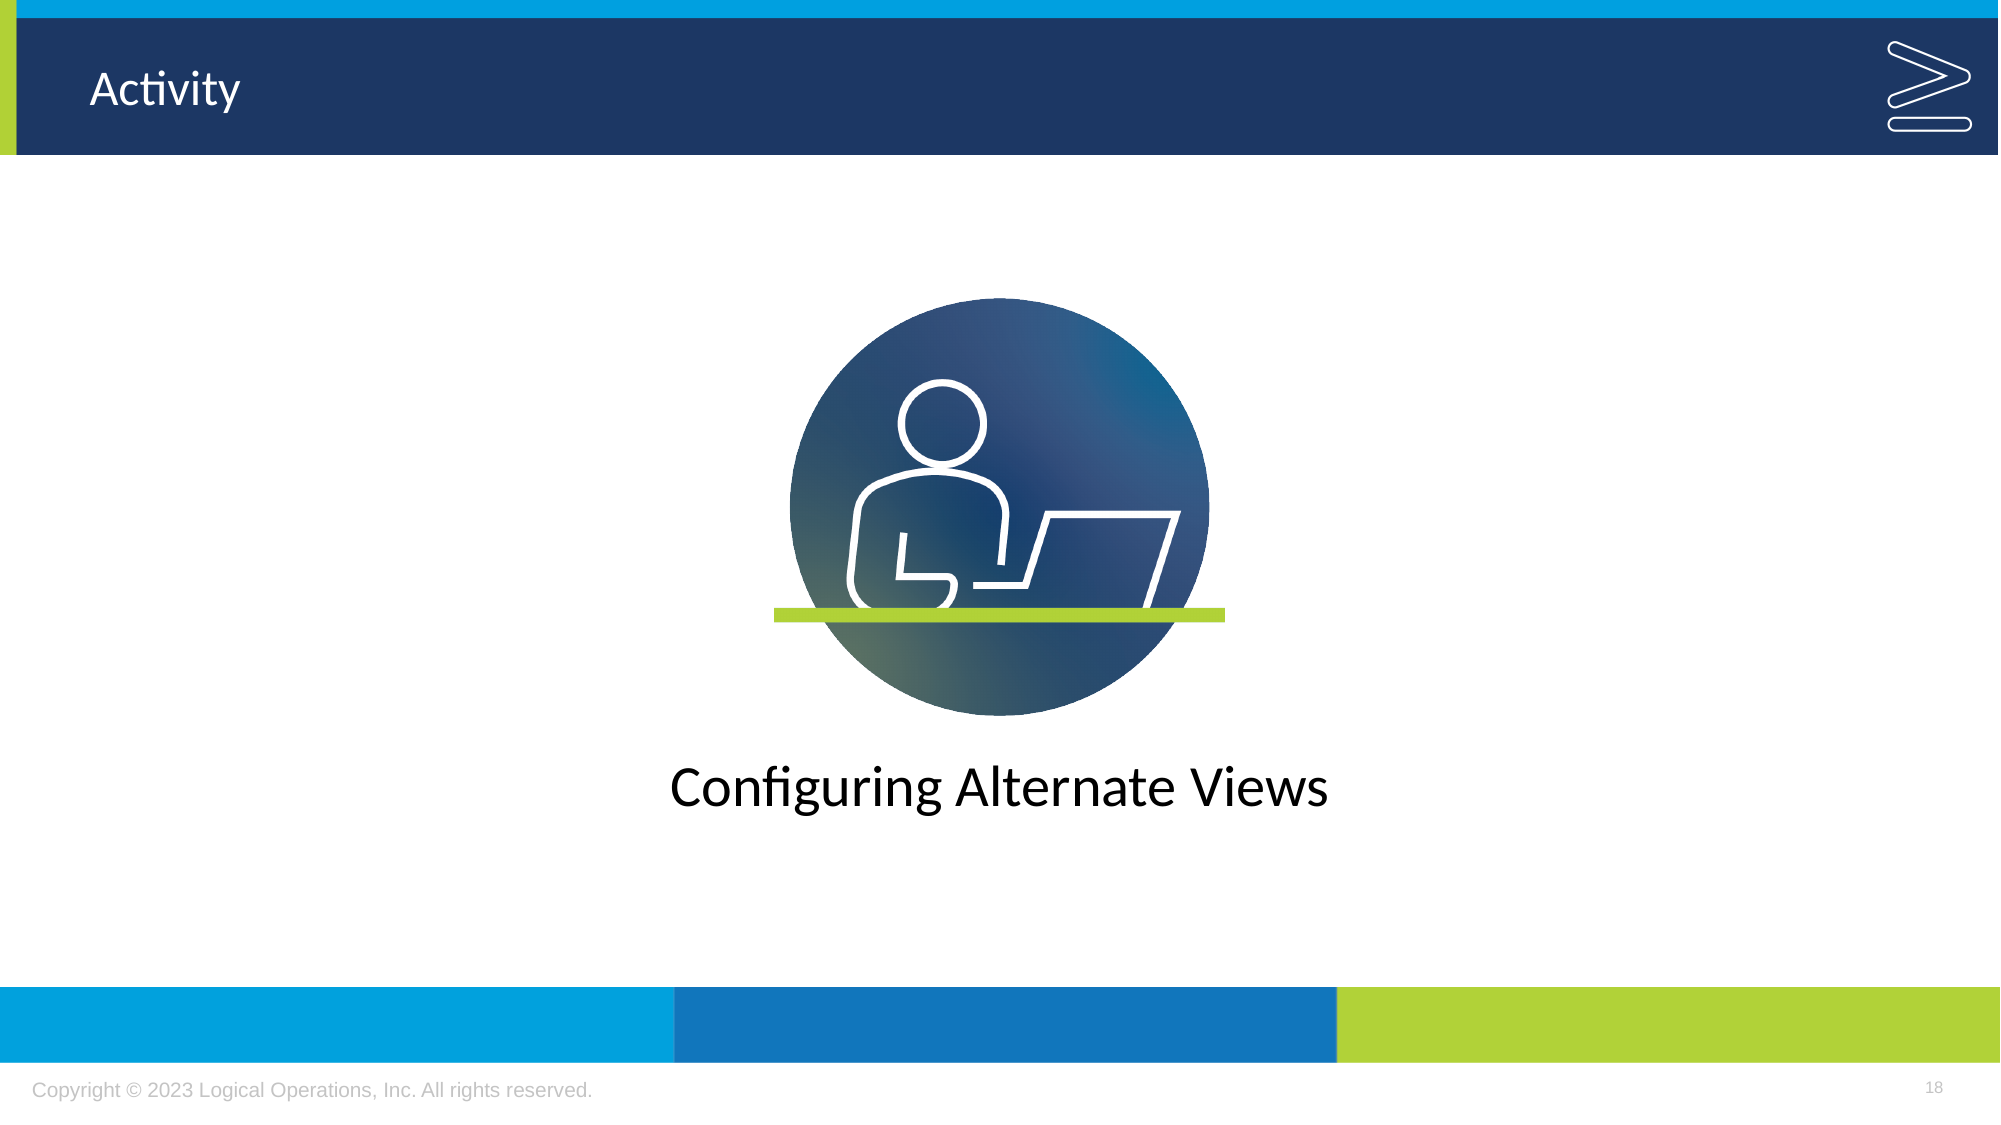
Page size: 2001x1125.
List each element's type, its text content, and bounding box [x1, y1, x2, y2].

picture [674, 987, 2000, 1063]
list Configuring Alternate Views [125, 740, 1875, 841]
picture [0, 0, 1998, 155]
slide_number 18 [1491, 1057, 1959, 1118]
picture [774, 298, 1225, 716]
